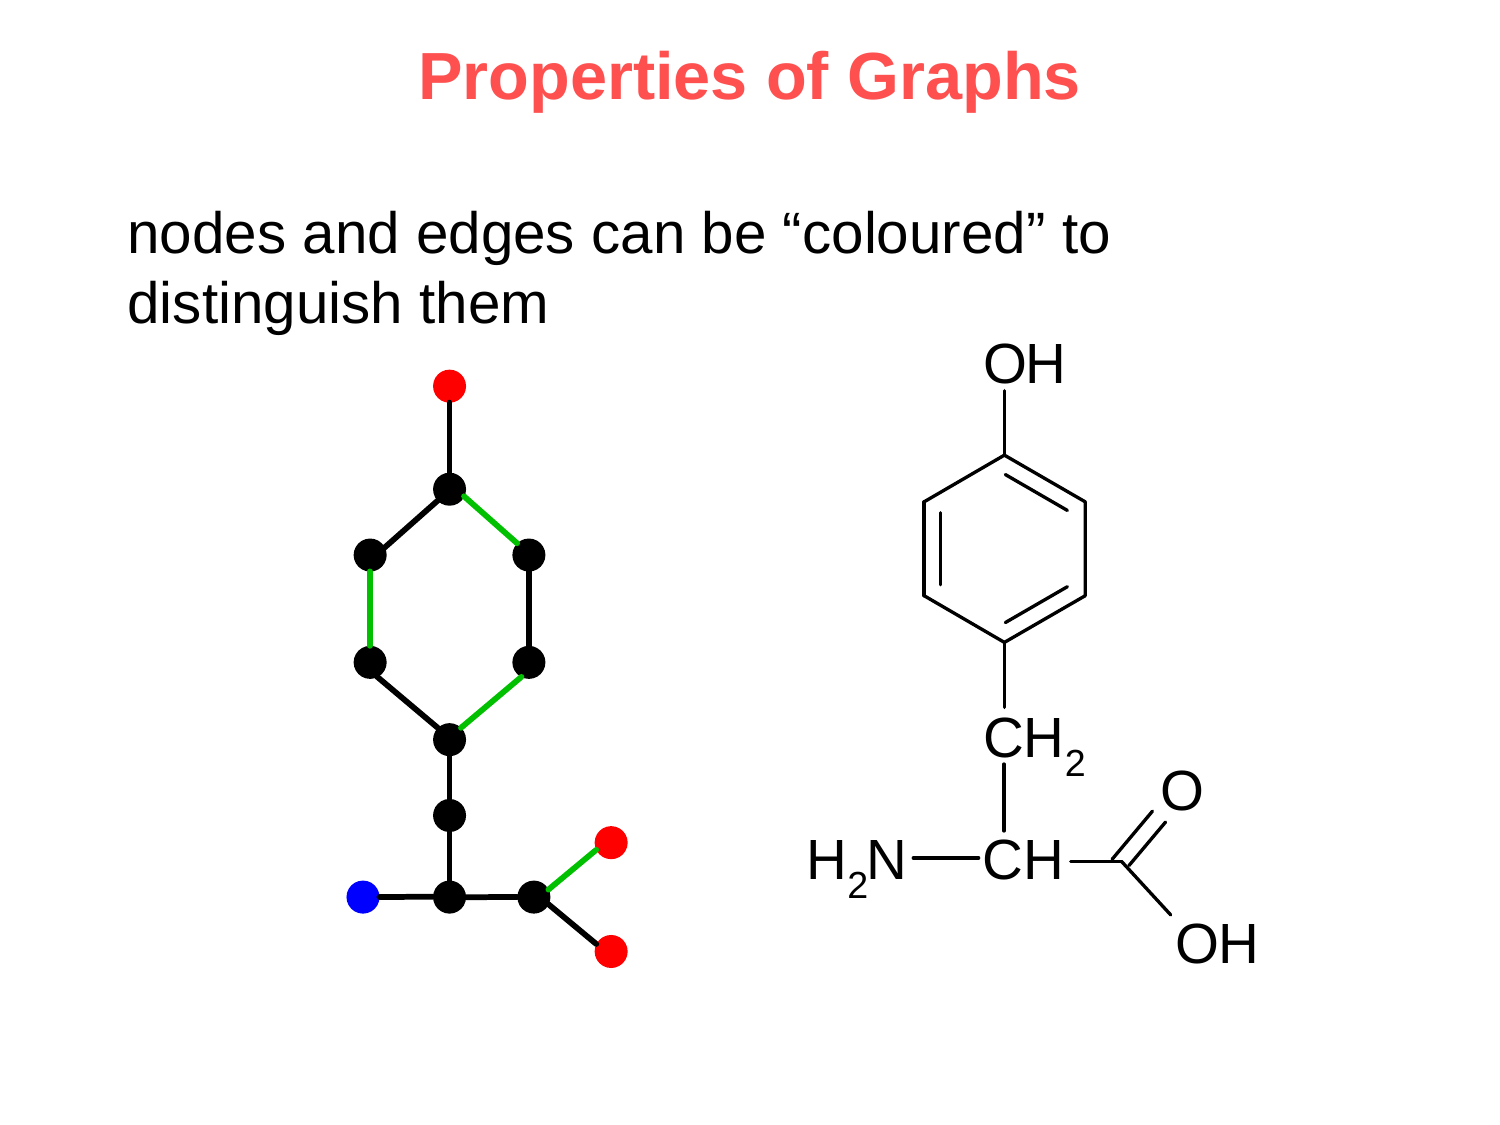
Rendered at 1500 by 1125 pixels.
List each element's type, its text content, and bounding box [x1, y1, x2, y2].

list nodes and edges can be “coloured” to distinguish them [112, 187, 1388, 1038]
title Properties of Graphs [112, 24, 1388, 187]
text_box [339, 362, 635, 976]
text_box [799, 332, 1271, 988]
